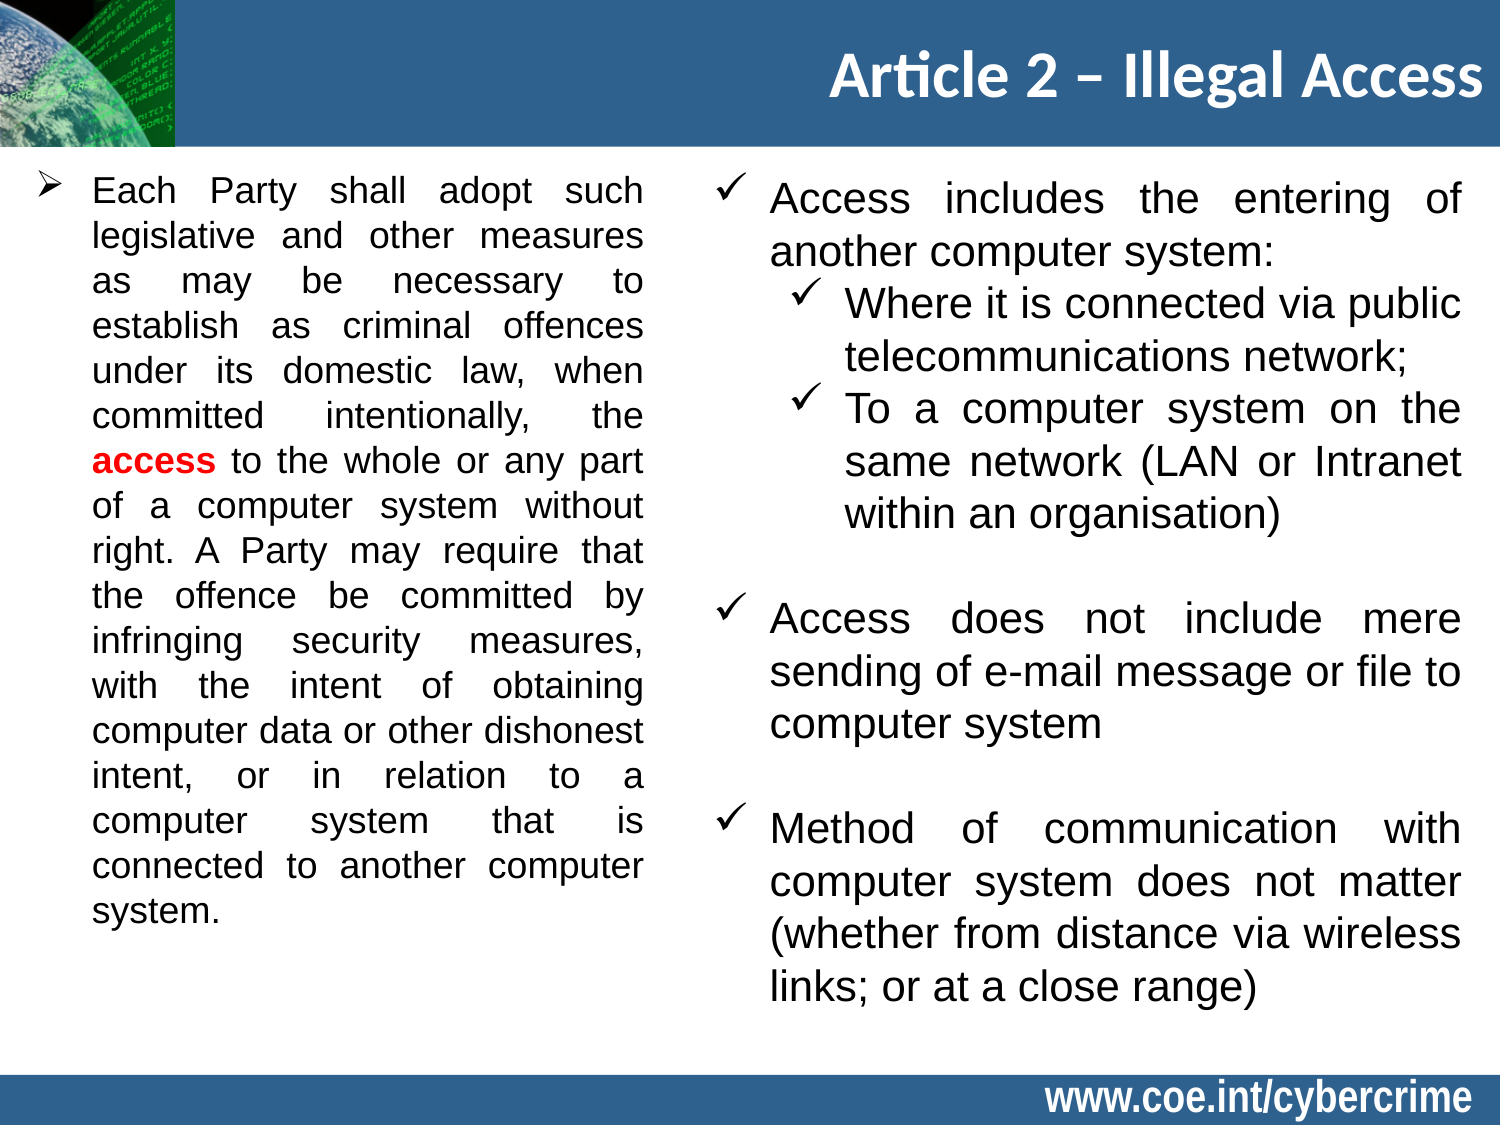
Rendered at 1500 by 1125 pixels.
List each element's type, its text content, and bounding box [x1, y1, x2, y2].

picture [0, 0, 175, 147]
text_box www.coe.int/cybercrime [1030, 1059, 1500, 1125]
text_box Access includes the entering of another computer system: Where it is connected via public telecommunications network; To a computer system on the same network (LAN or Intranet within an organisation) Access does not include mere sending of e-mail message or file to computer system Method of communication with computer system does not matter (whether from distance via wireless links; or at a close range) [698, 162, 1478, 1018]
text_box [0, 1073, 1030, 1125]
text_box Each Party shall adopt such legislative and other measures as may be necessary to establish as criminal offences under its domestic law, when committed intentionally, the access to the whole or any part of a computer system without right. A Party may require that the offence be committed by infringing security measures, with the intent of obtaining computer data or other dishonest intent, or in relation to a computer system that is connected to another computer system. [20, 158, 659, 938]
text_box Article 2 – Illegal Access [177, 0, 1500, 149]
